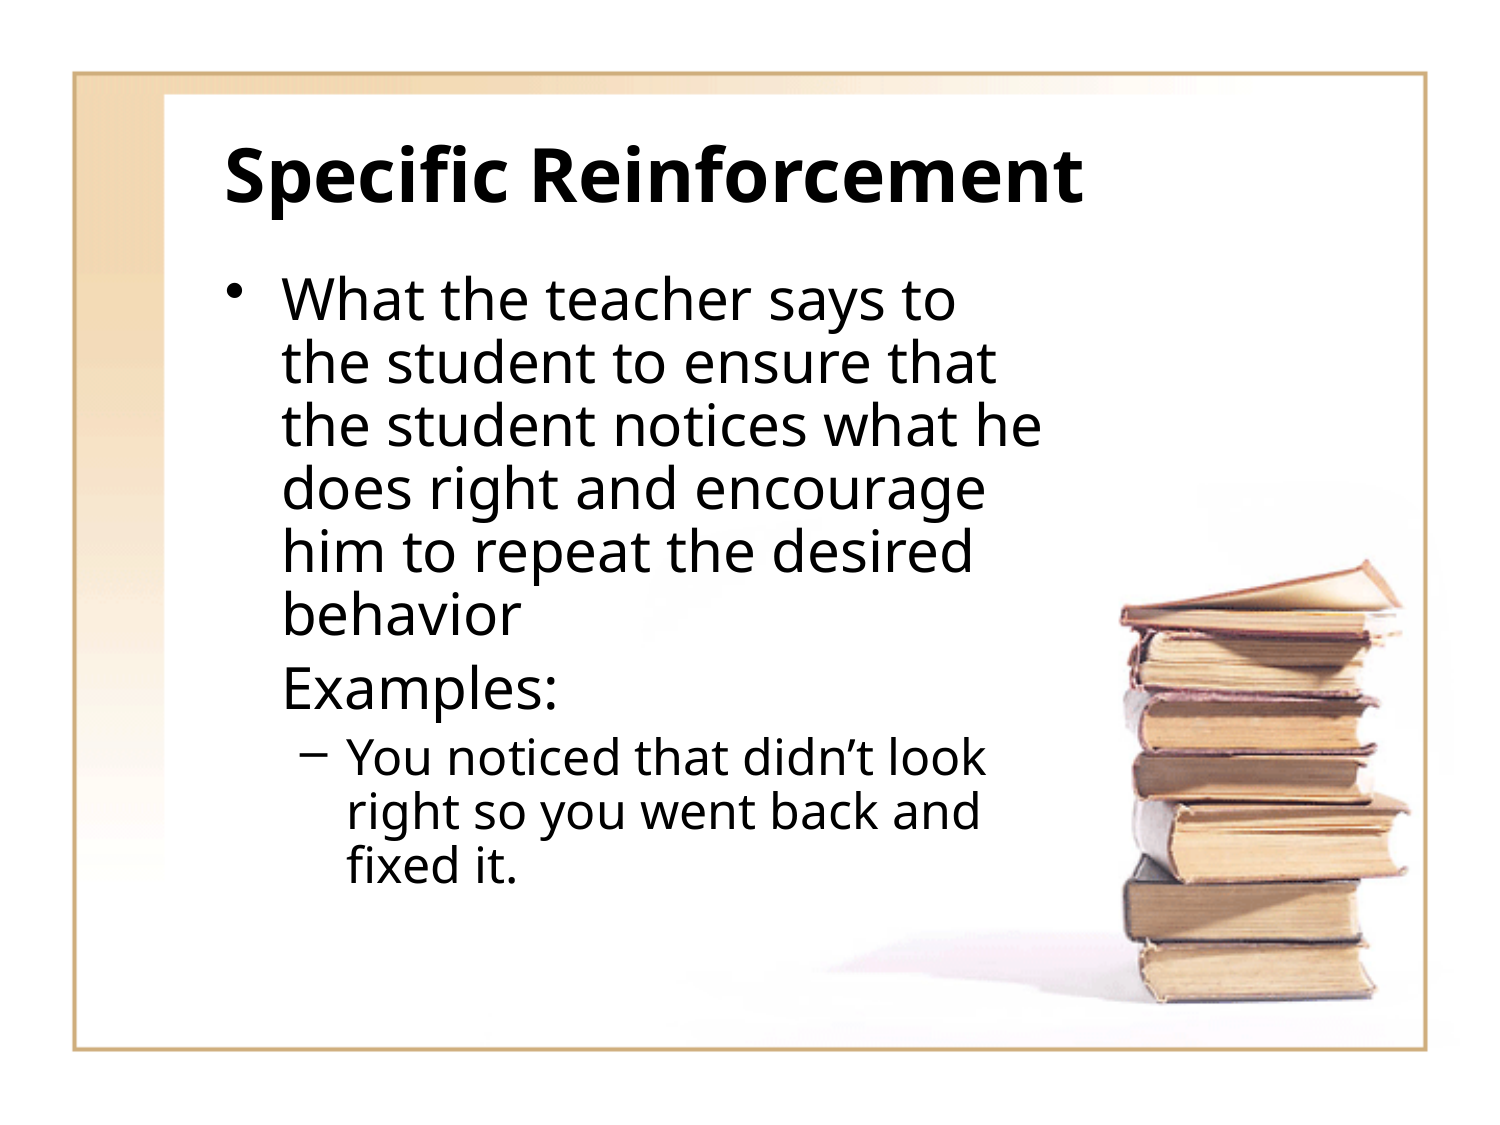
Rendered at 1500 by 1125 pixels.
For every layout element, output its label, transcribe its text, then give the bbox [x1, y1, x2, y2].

picture [0, 0, 1500, 1125]
title Specific Reinforcement [209, 112, 1373, 233]
list What the teacher says to the student to ensure that the student notices what he does right and encourage him to repeat the desired behavior Examples: You noticed that didn’t look right so you went back and fixed it. [209, 262, 1073, 1006]
